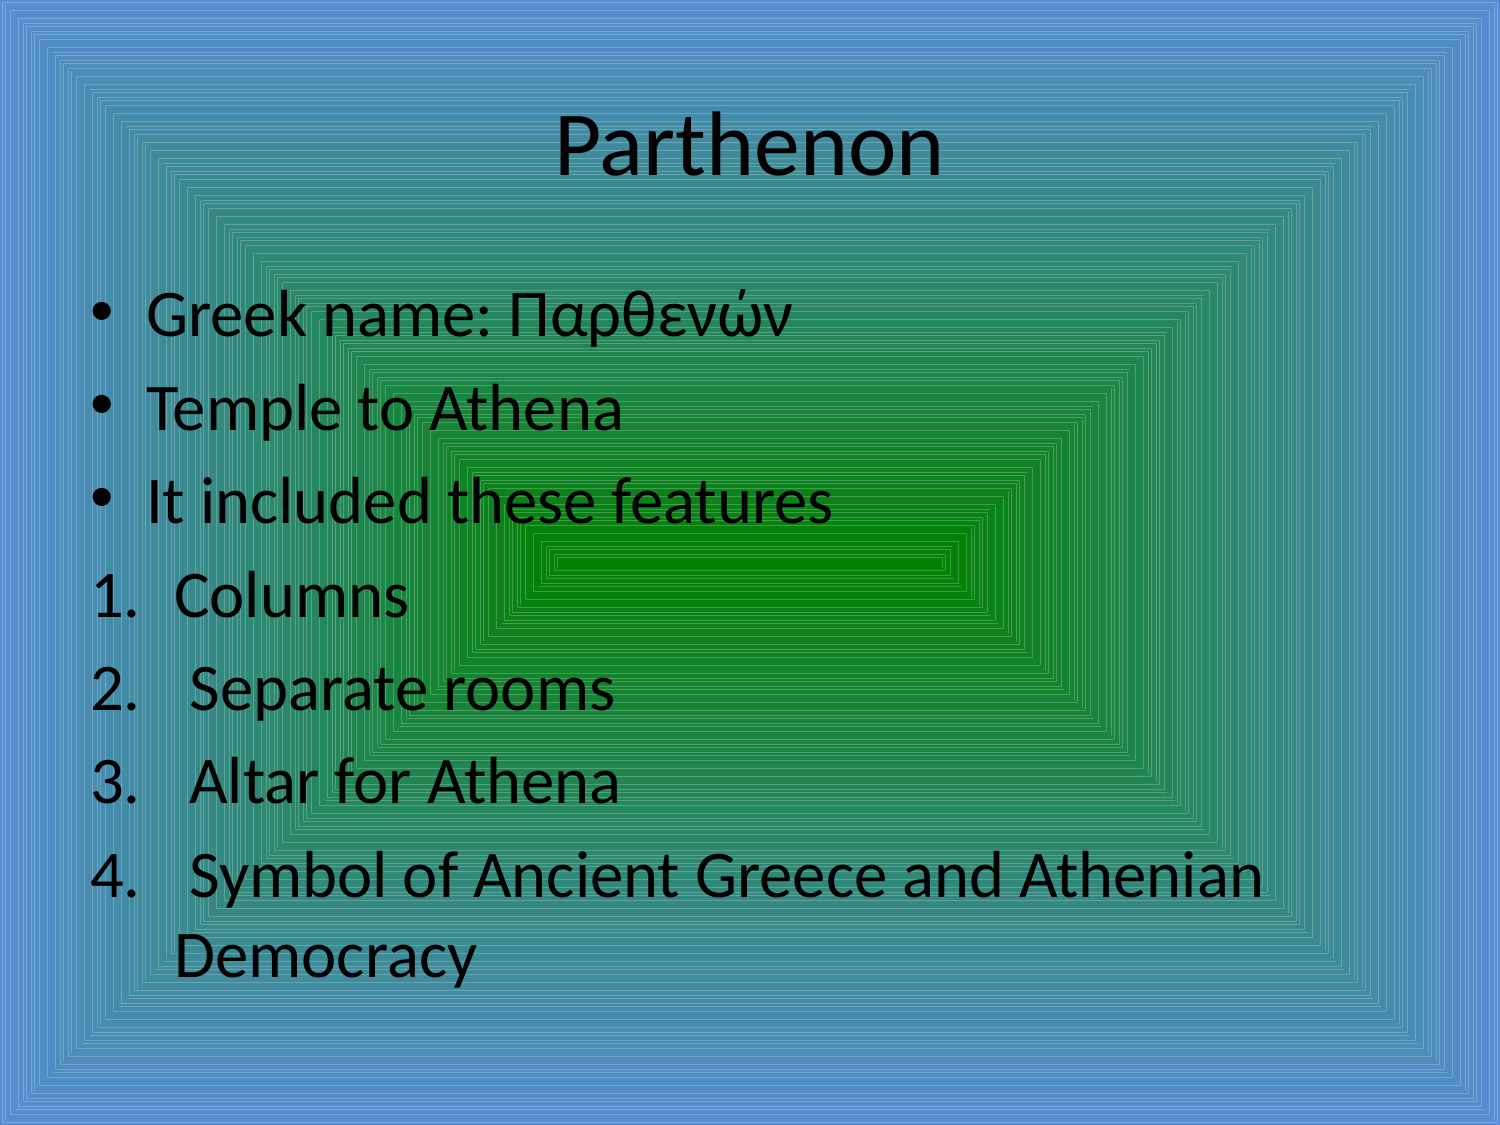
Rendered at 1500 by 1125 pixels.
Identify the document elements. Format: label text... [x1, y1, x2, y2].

title Parthenon [75, 45, 1425, 233]
list Greek name: Παρθενών Temple to Athena It included these features Columns Separate rooms Altar for Athena Symbol of Ancient Greece and Athenian Democracy [75, 262, 1425, 1005]
